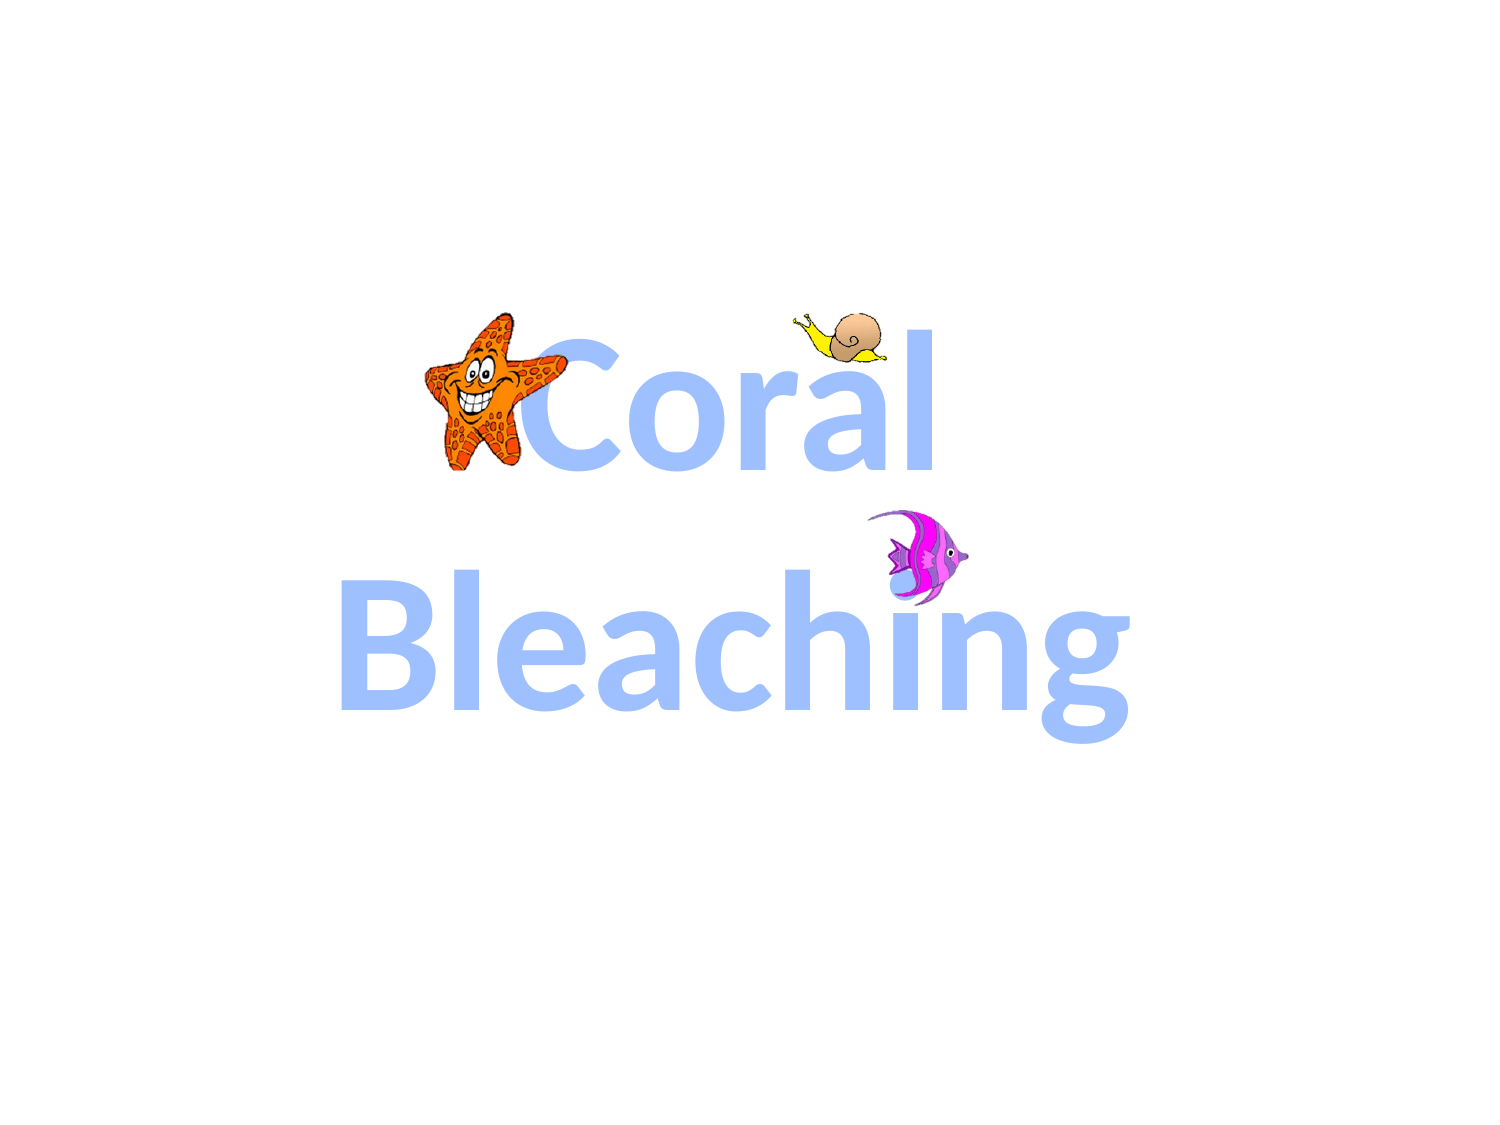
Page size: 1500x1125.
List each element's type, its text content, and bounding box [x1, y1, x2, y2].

picture [787, 285, 892, 389]
picture [404, 298, 578, 478]
text_box Coral Bleaching [249, 262, 1213, 758]
picture [862, 510, 969, 607]
